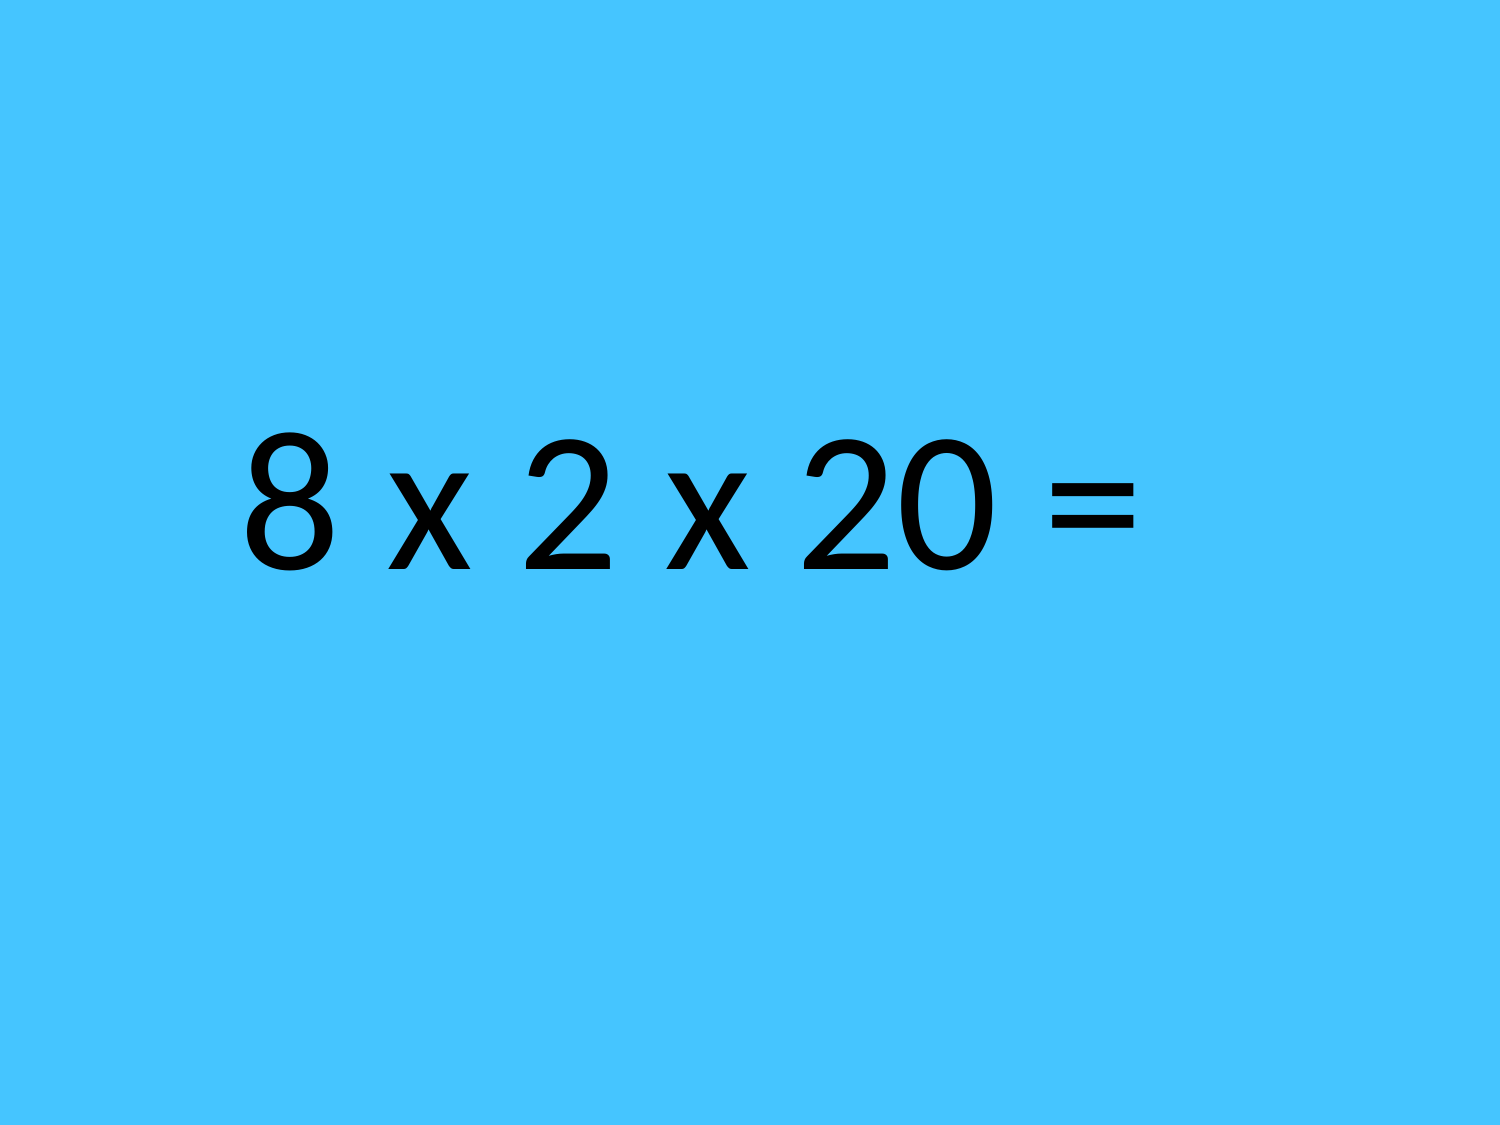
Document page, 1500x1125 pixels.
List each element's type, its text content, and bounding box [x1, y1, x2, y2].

text_box 8 x 2 x 20 = [224, 362, 1413, 618]
